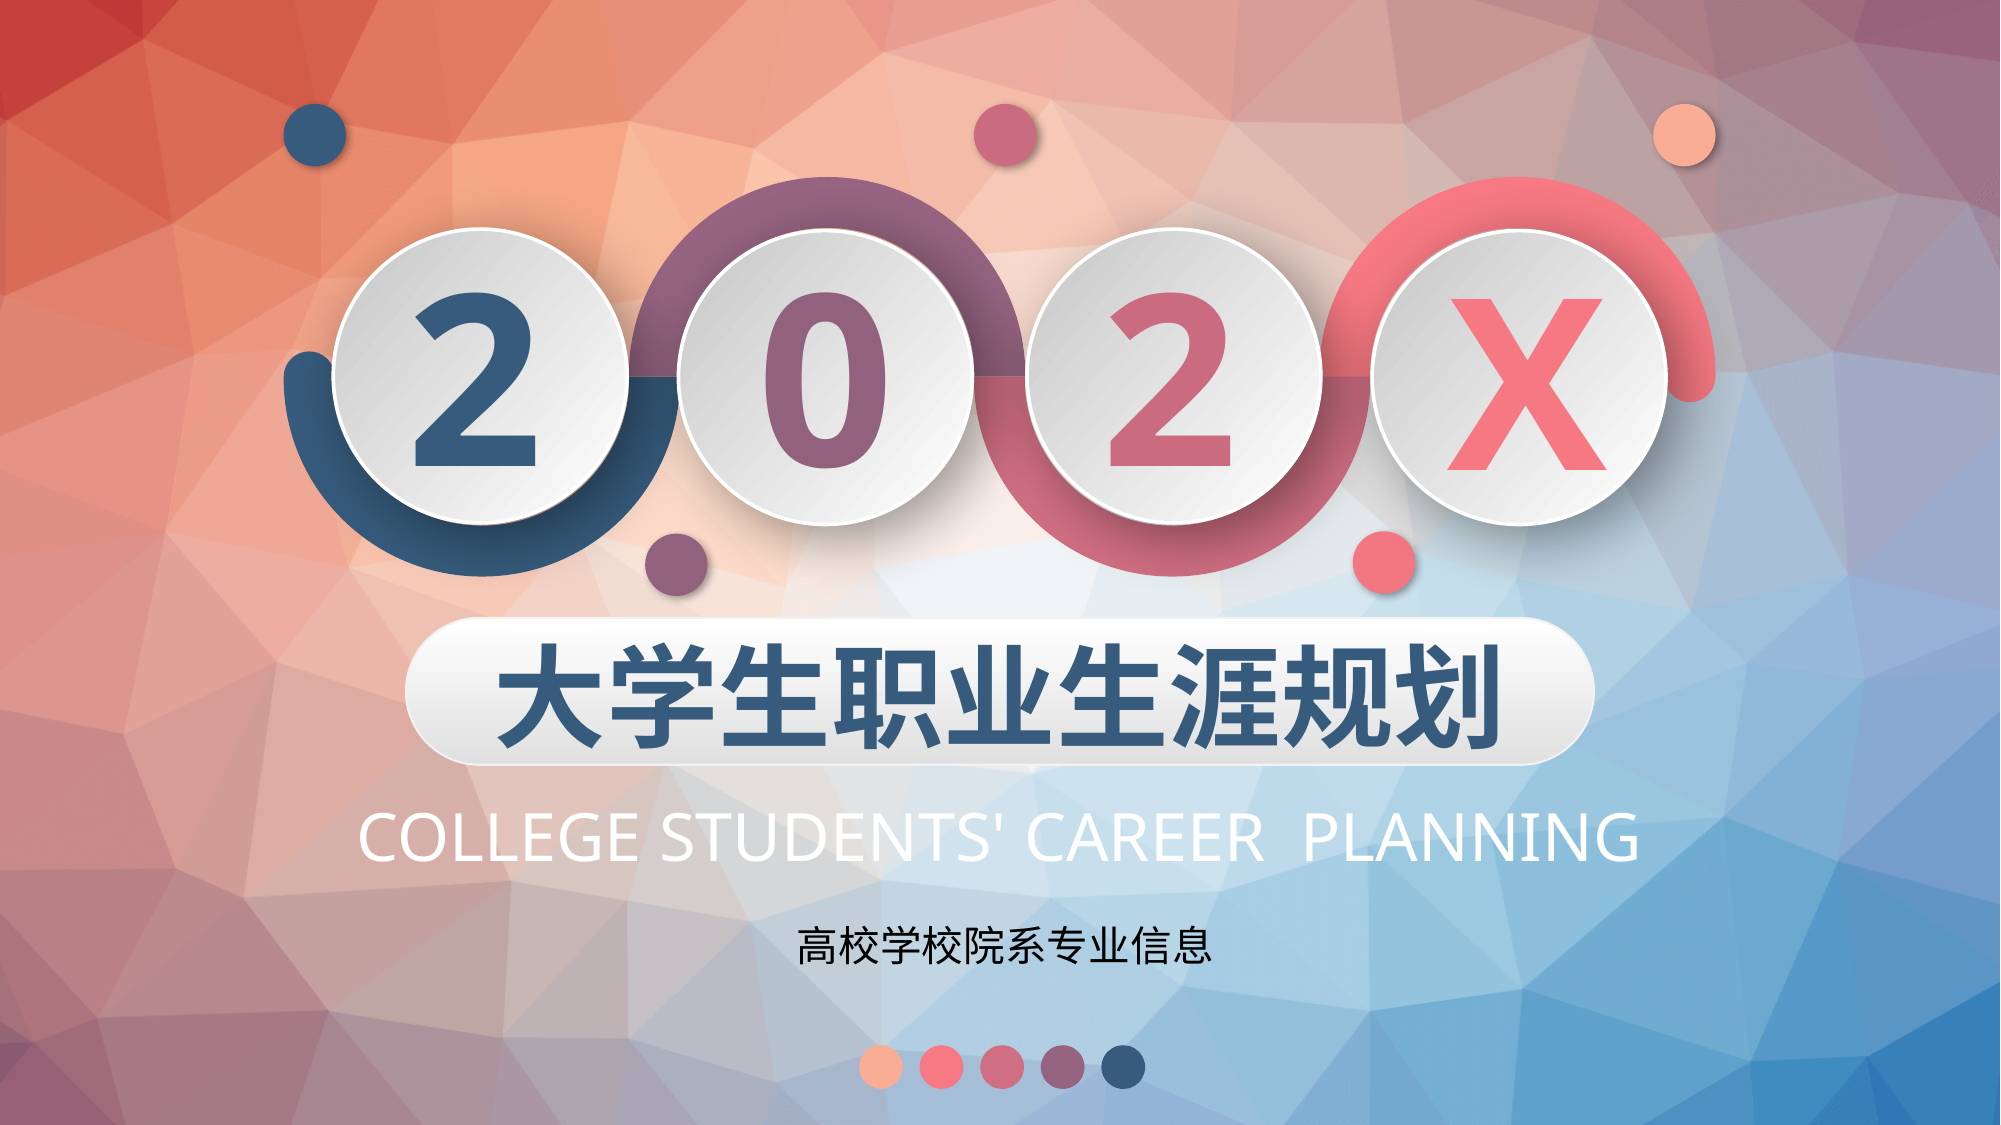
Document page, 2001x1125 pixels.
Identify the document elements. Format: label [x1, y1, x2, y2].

text_box [678, 219, 973, 525]
text_box [333, 219, 628, 525]
text_box [1026, 219, 1321, 525]
picture [0, 0, 2000, 1125]
text_box [1372, 223, 1666, 530]
